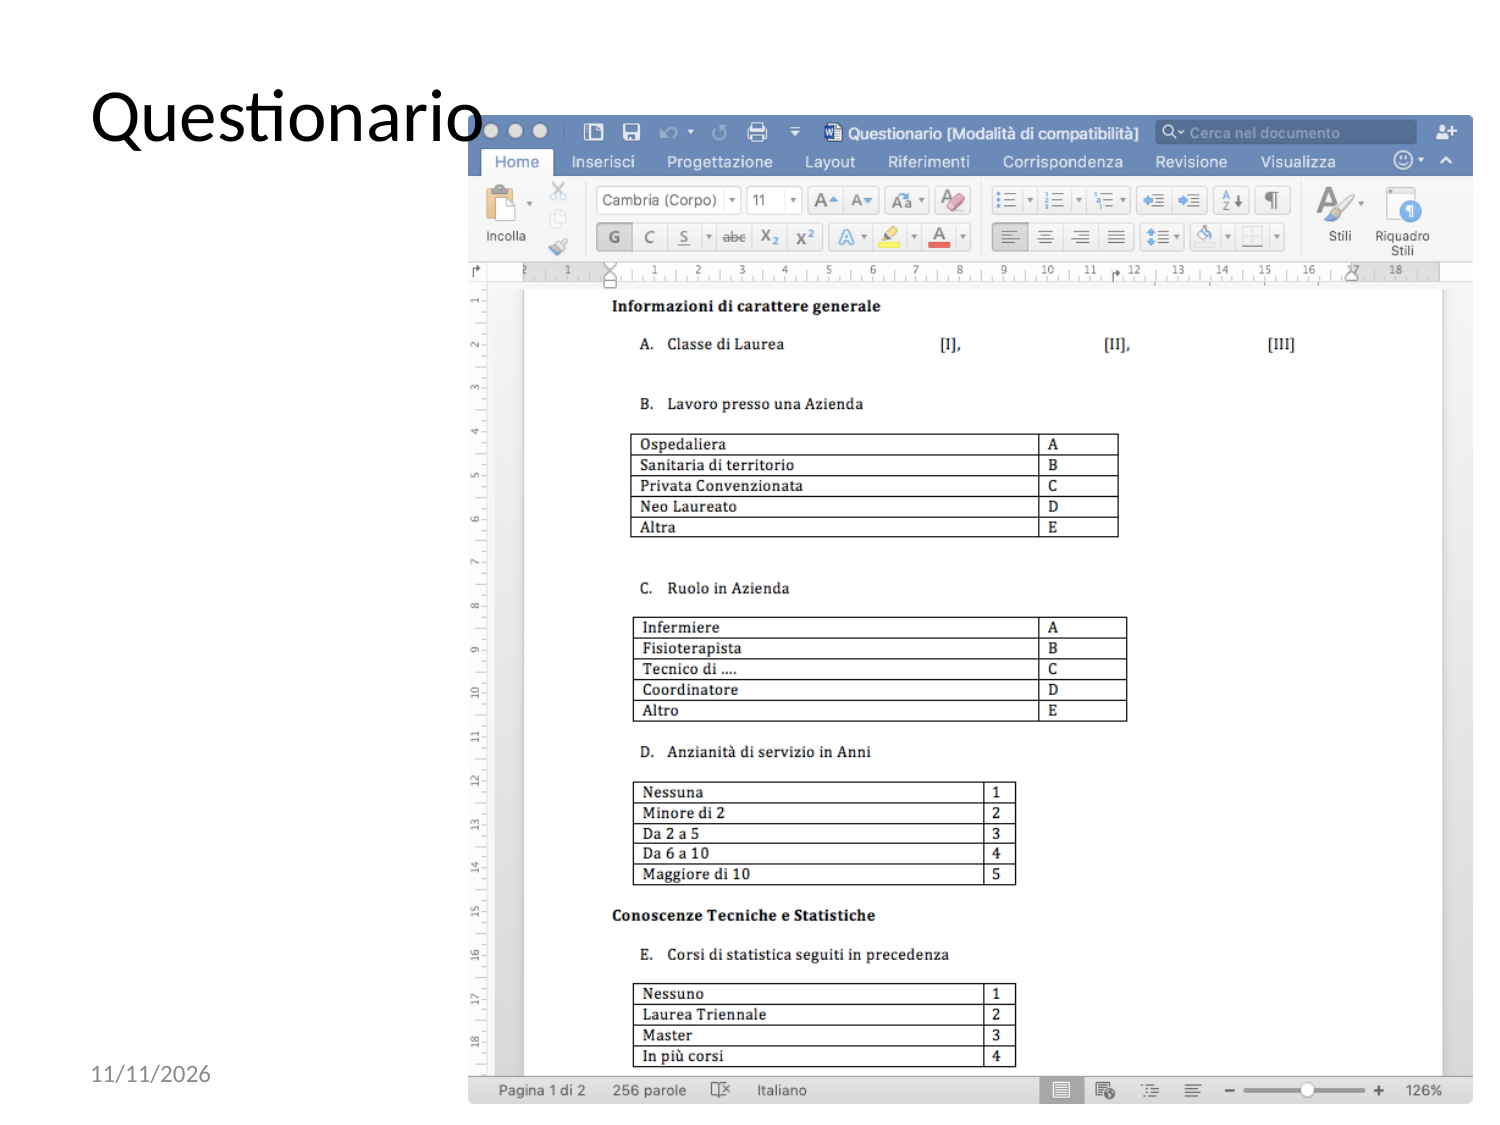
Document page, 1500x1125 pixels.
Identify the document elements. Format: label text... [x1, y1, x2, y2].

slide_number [75, 1042, 425, 1103]
title Questionario [75, 45, 690, 179]
picture [468, 115, 1473, 1105]
